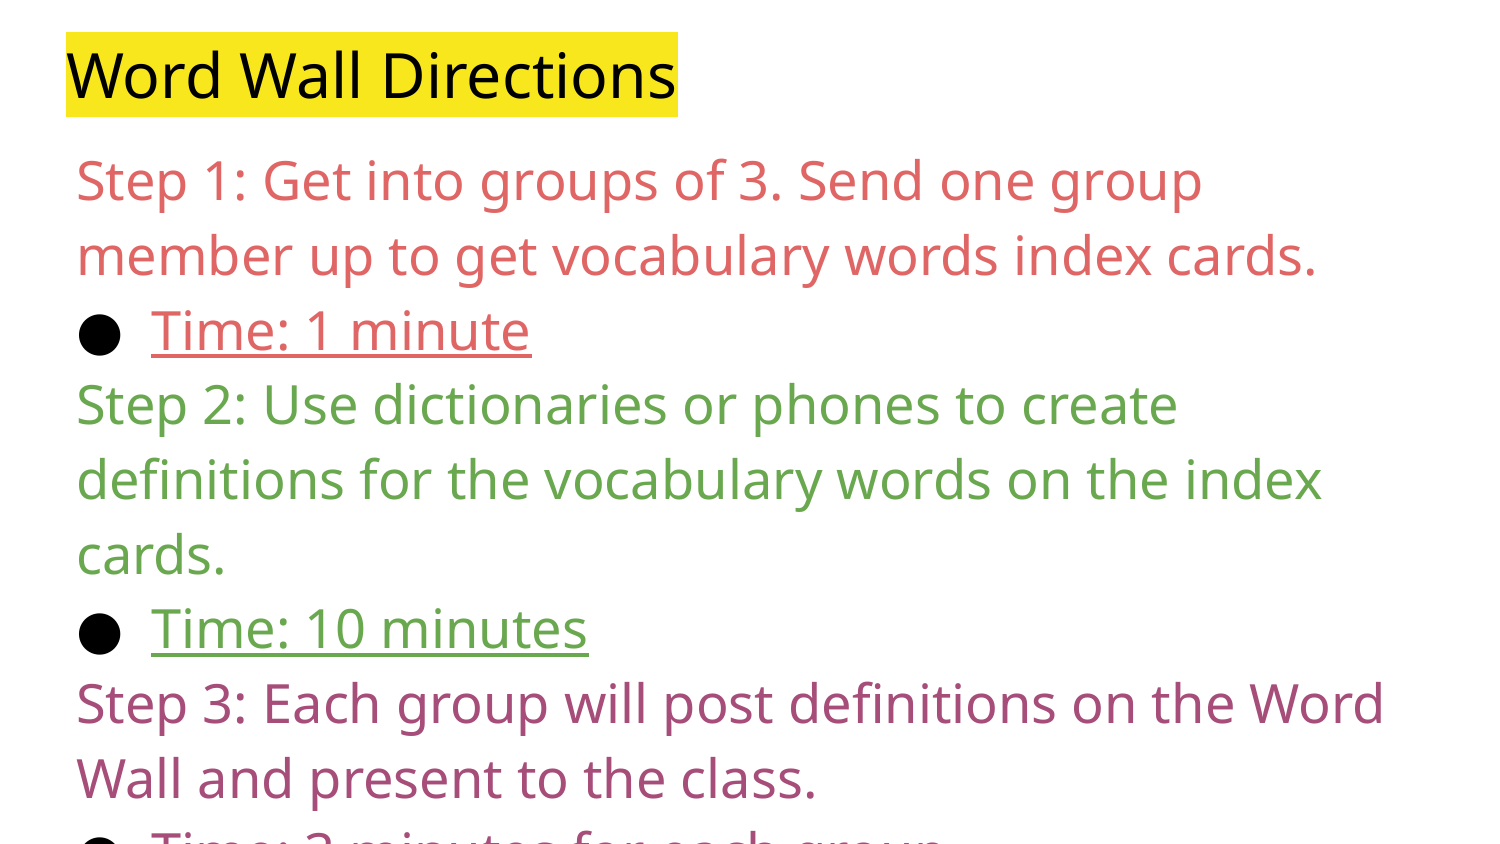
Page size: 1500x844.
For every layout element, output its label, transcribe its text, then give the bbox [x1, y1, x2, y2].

list Step 1: Get into groups of 3. Send one group member up to get vocabulary words index cards. Time: 1 minute Step 2: Use dictionaries or phones to create definitions for the vocabulary words on the index cards. Time: 10 minutes Step 3: Each group will post definitions on the Word Wall and present to the class. Time: 3 minutes for each group [61, 121, 1441, 806]
title Word Wall Directions [51, 21, 1449, 122]
